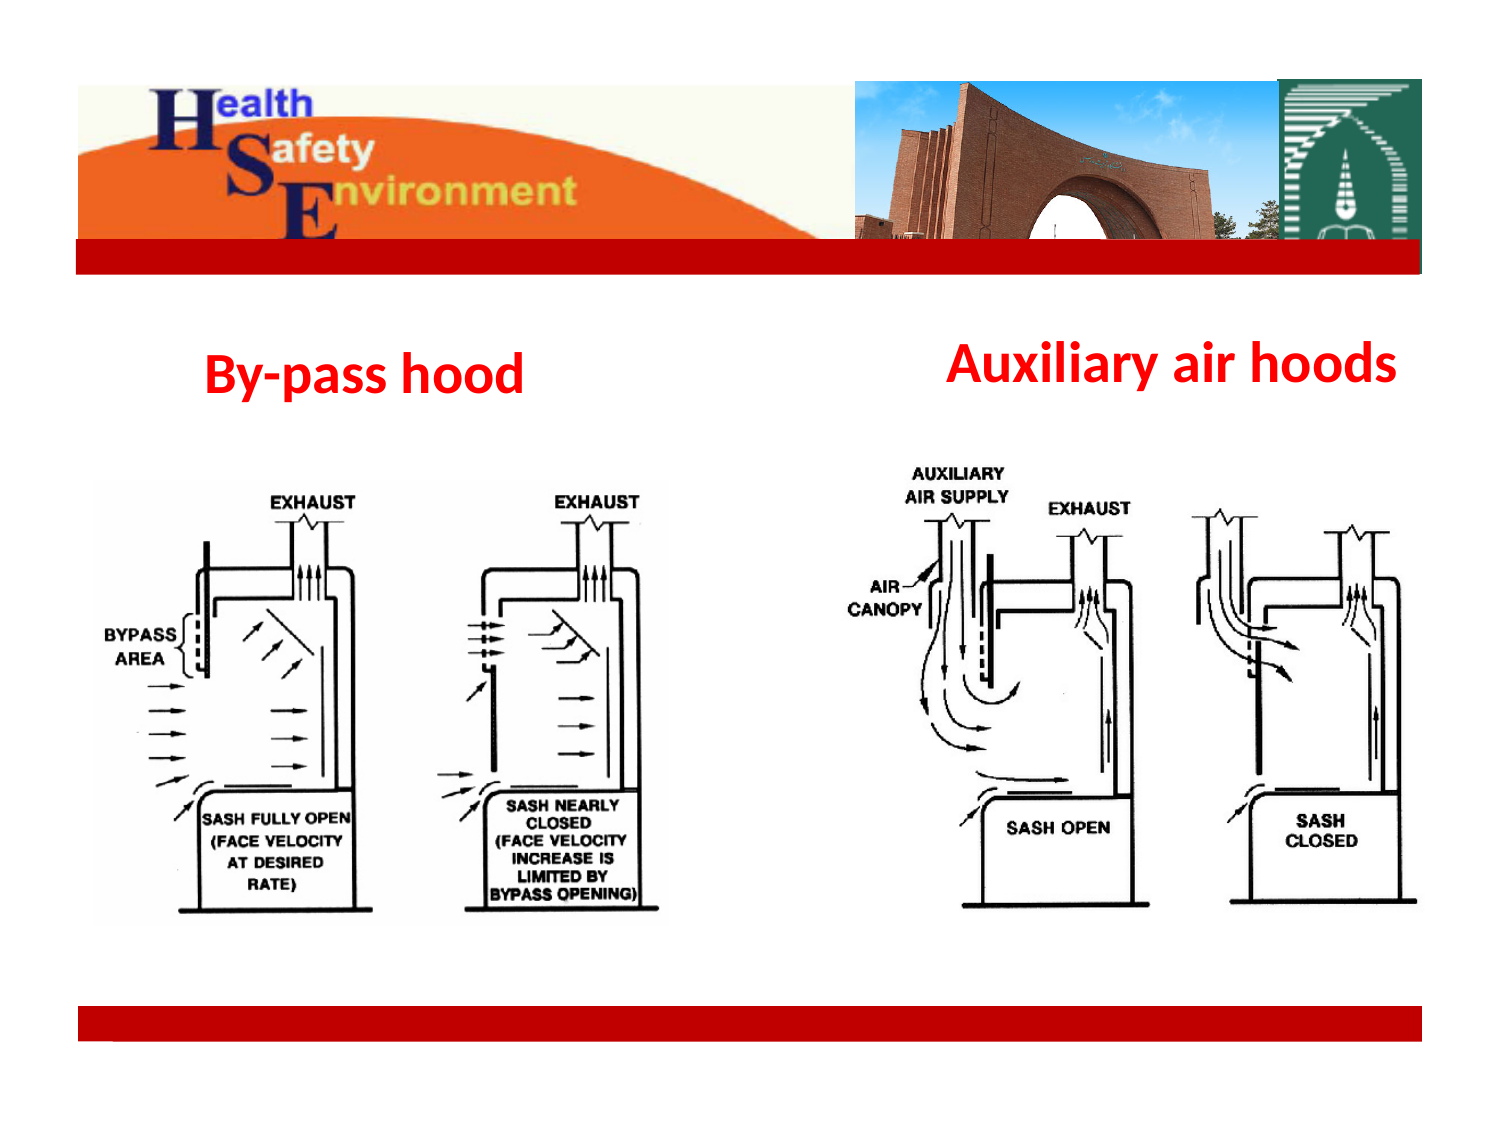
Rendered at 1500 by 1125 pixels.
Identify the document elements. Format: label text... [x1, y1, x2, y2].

text_box Auxiliary air hoods [916, 316, 1413, 402]
text_box By-pass hood [190, 328, 541, 413]
picture [831, 456, 1433, 920]
picture [93, 480, 669, 927]
picture [78, 79, 1422, 274]
